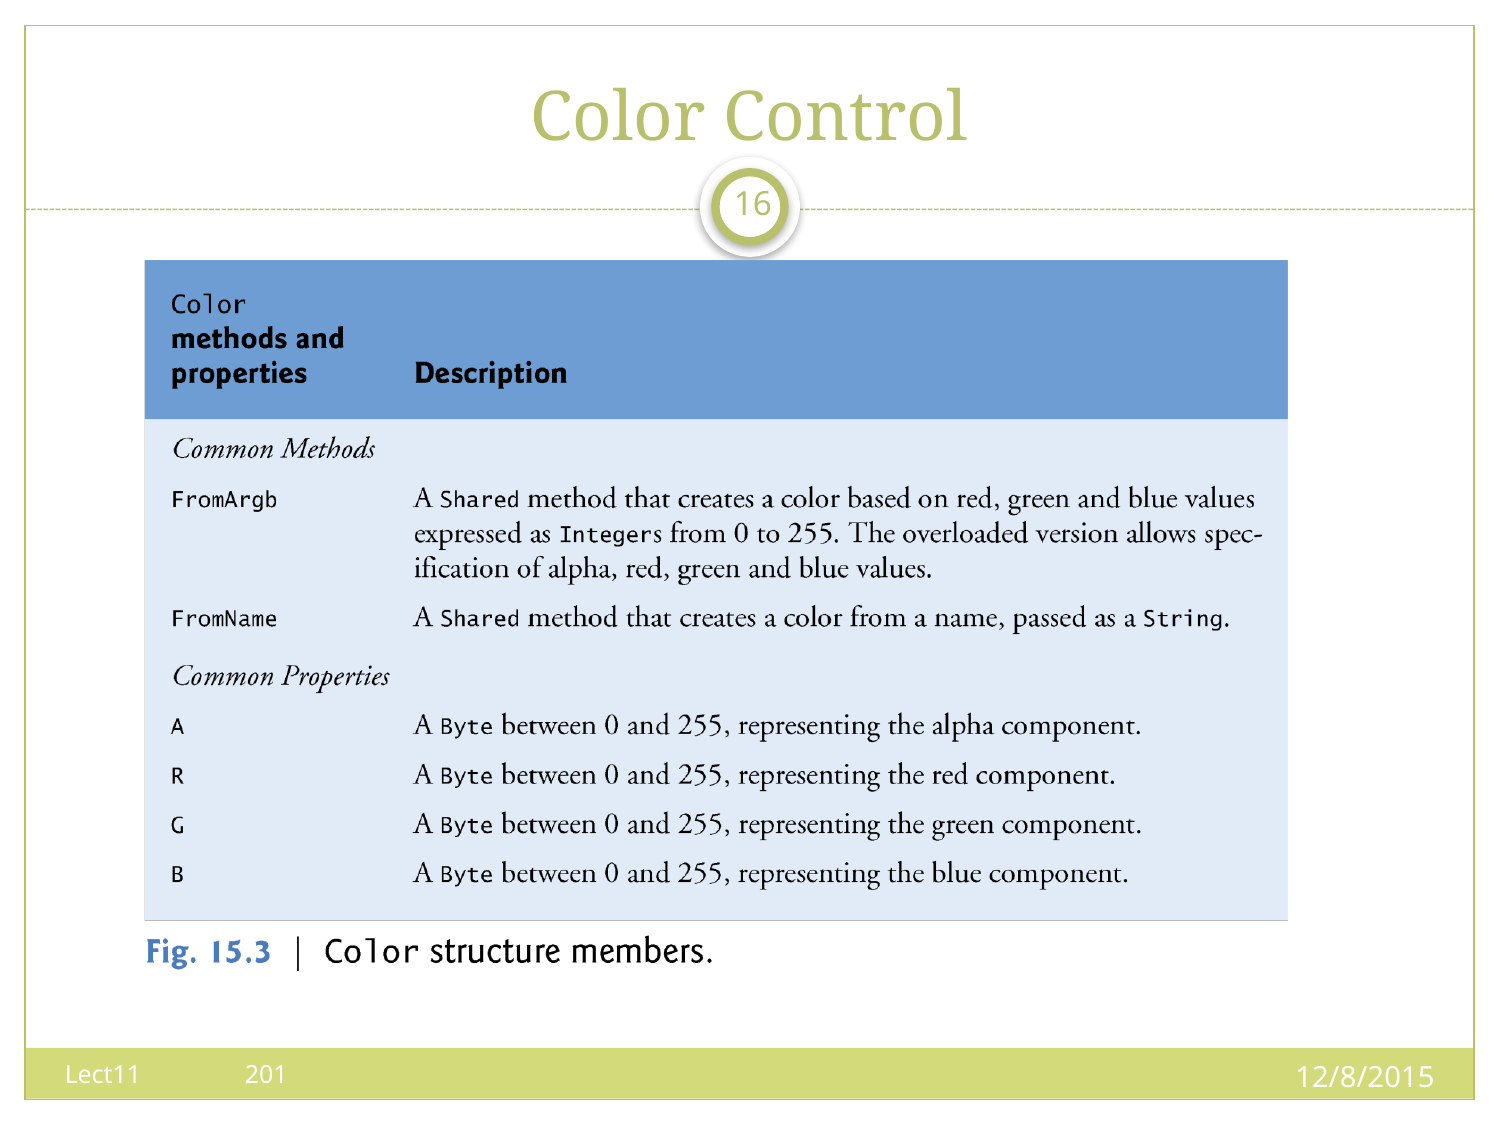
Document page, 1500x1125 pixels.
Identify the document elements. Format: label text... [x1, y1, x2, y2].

slide_number 16 [715, 168, 791, 240]
footer Lect11 201 [50, 1051, 638, 1112]
title Color Control [49, 37, 1450, 162]
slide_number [950, 1050, 1450, 1111]
picture [111, 243, 1318, 1004]
